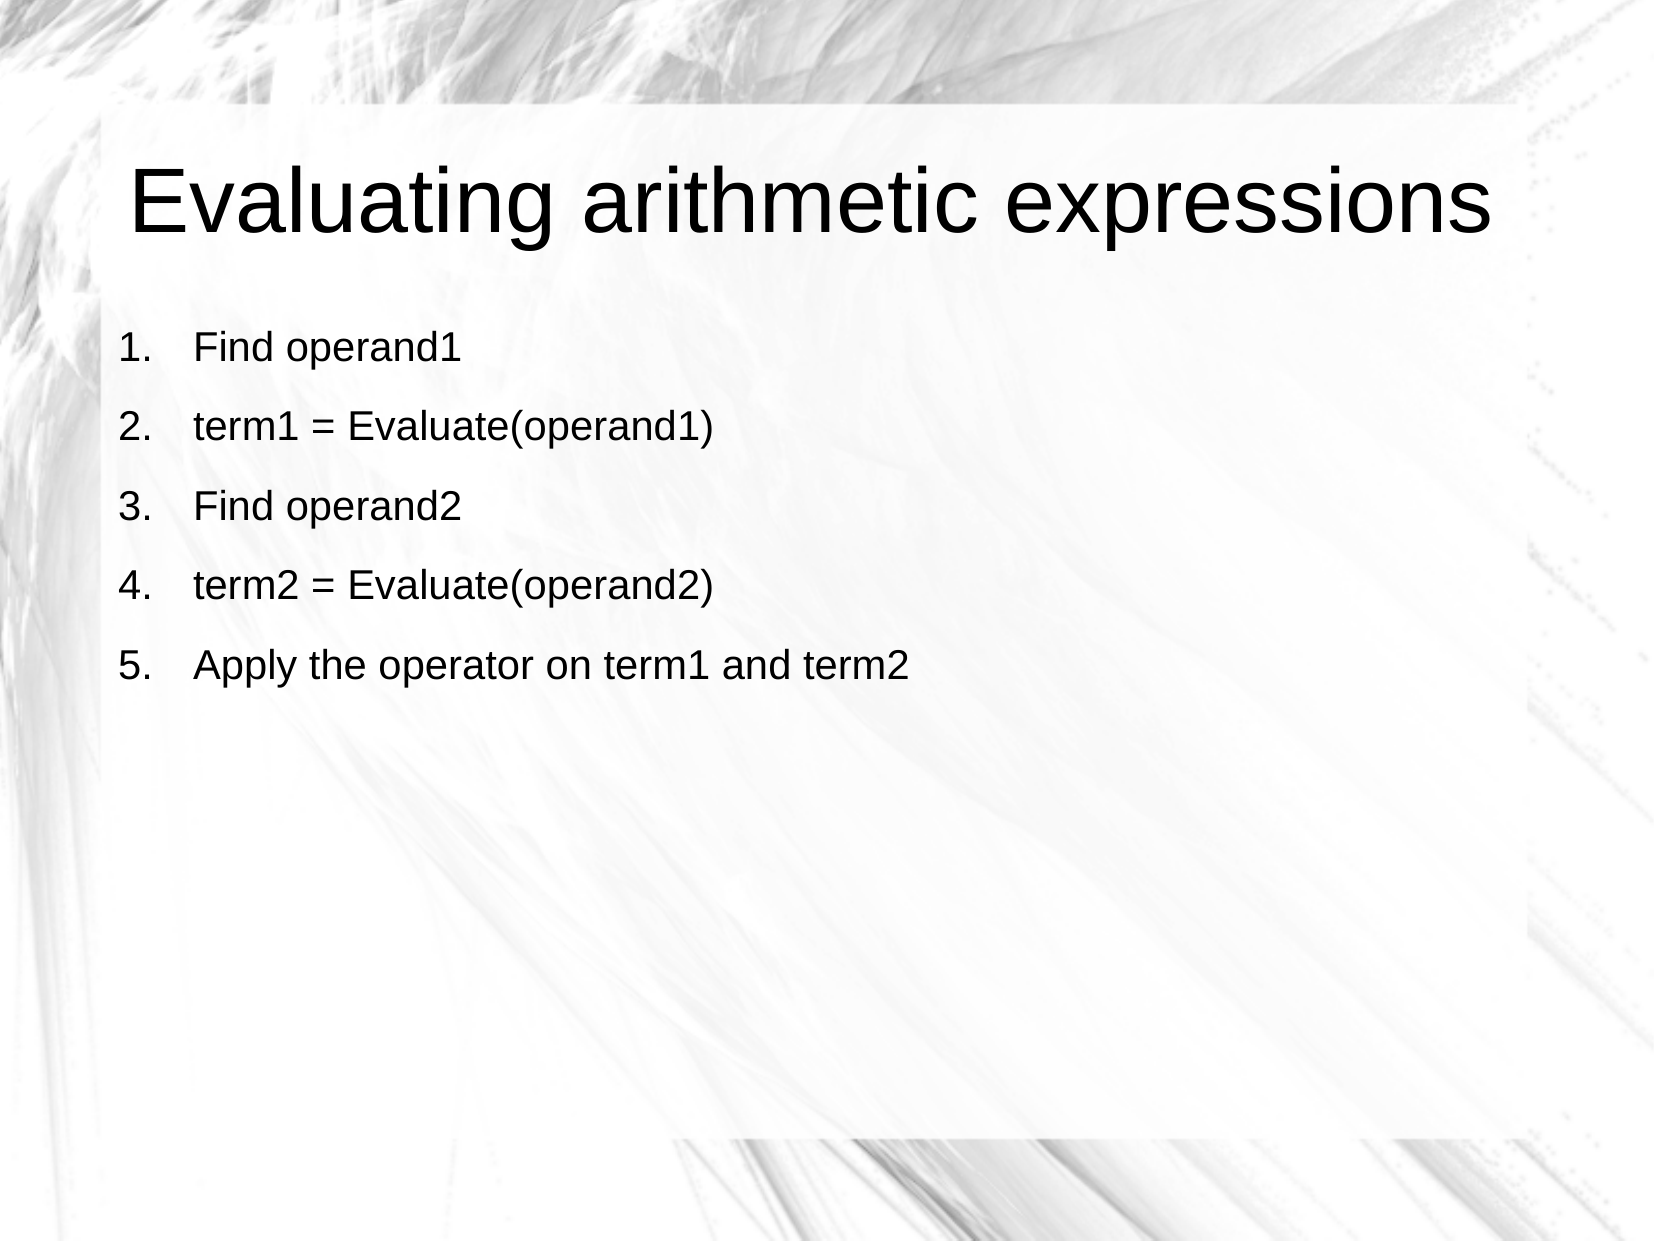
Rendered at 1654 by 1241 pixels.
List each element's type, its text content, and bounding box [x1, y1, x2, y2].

list Find operand1 term1 = Evaluate(operand1) Find operand2 term2 = Evaluate(operand2) Apply the operator on term1 and term2 [118, 319, 1571, 1102]
picture [0, 0, 1654, 1241]
title Evaluating arithmetic expressions [118, 112, 1506, 281]
